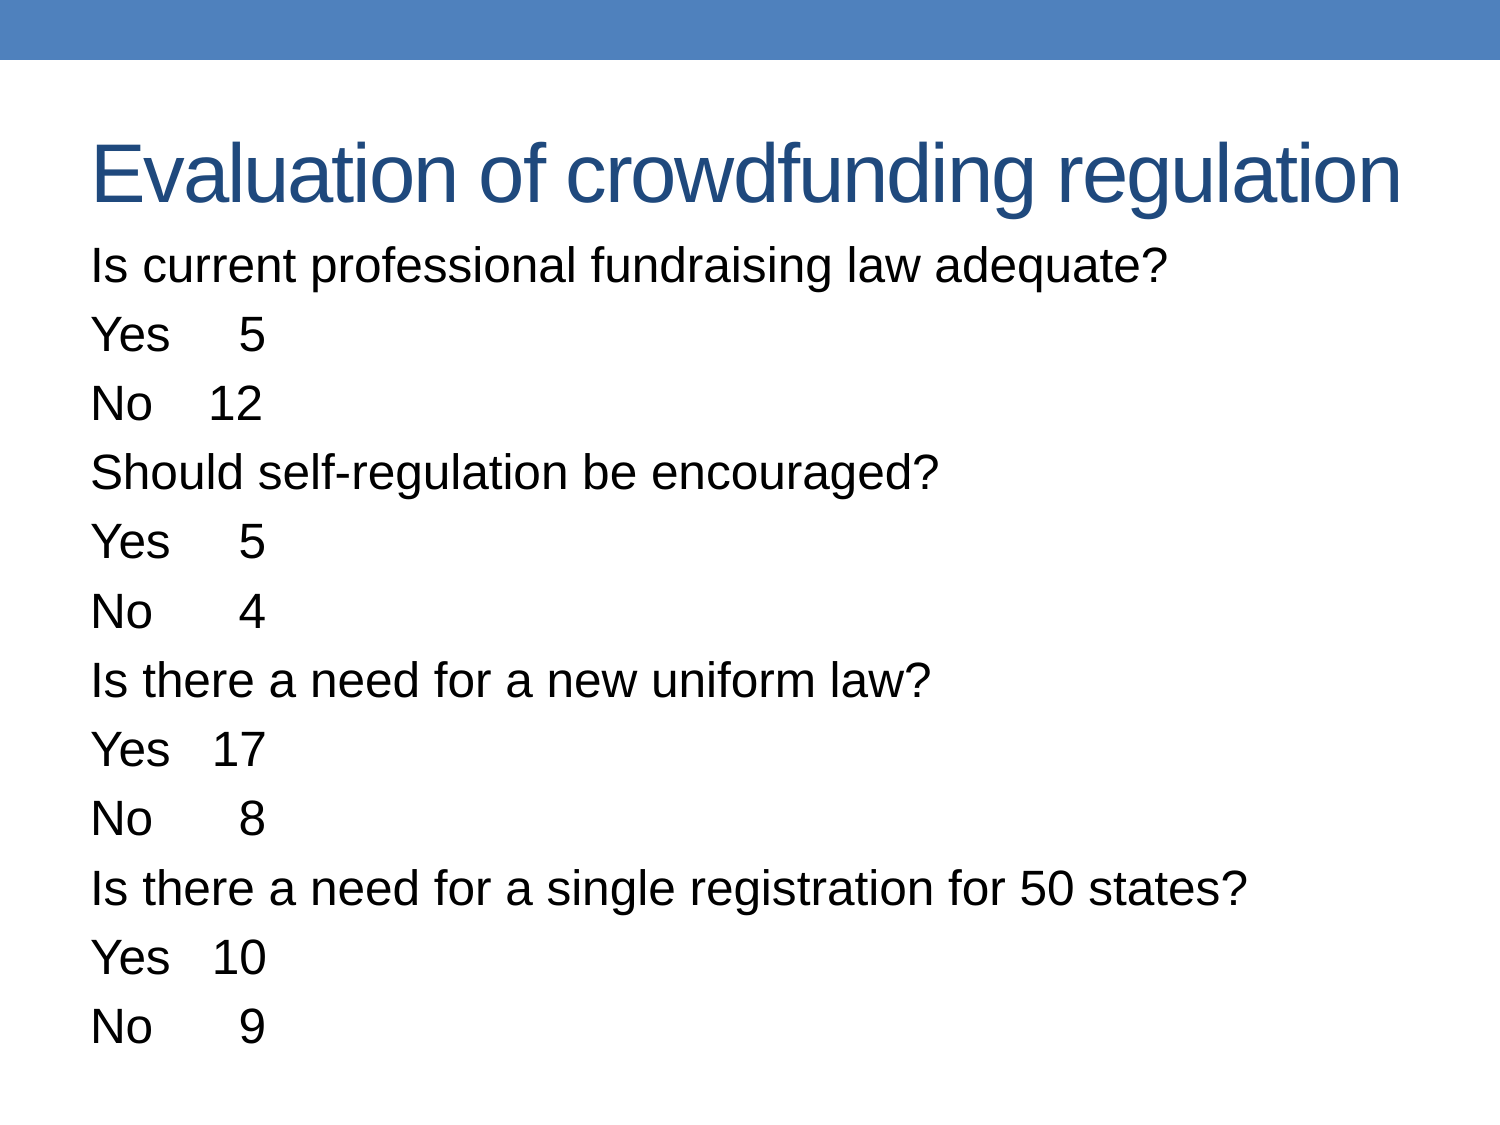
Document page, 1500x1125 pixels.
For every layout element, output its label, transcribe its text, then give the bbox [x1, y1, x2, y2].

list Is current professional fundraising law adequate? Yes 5 No 12 Should self-regulation be encouraged? Yes 5 No 4 Is there a need for a new uniform law? Yes 17 No 8 Is there a need for a single registration for 50 states? Yes 10 No 9 [75, 224, 1425, 1063]
title Evaluation of crowdfunding regulation [75, 87, 1425, 224]
